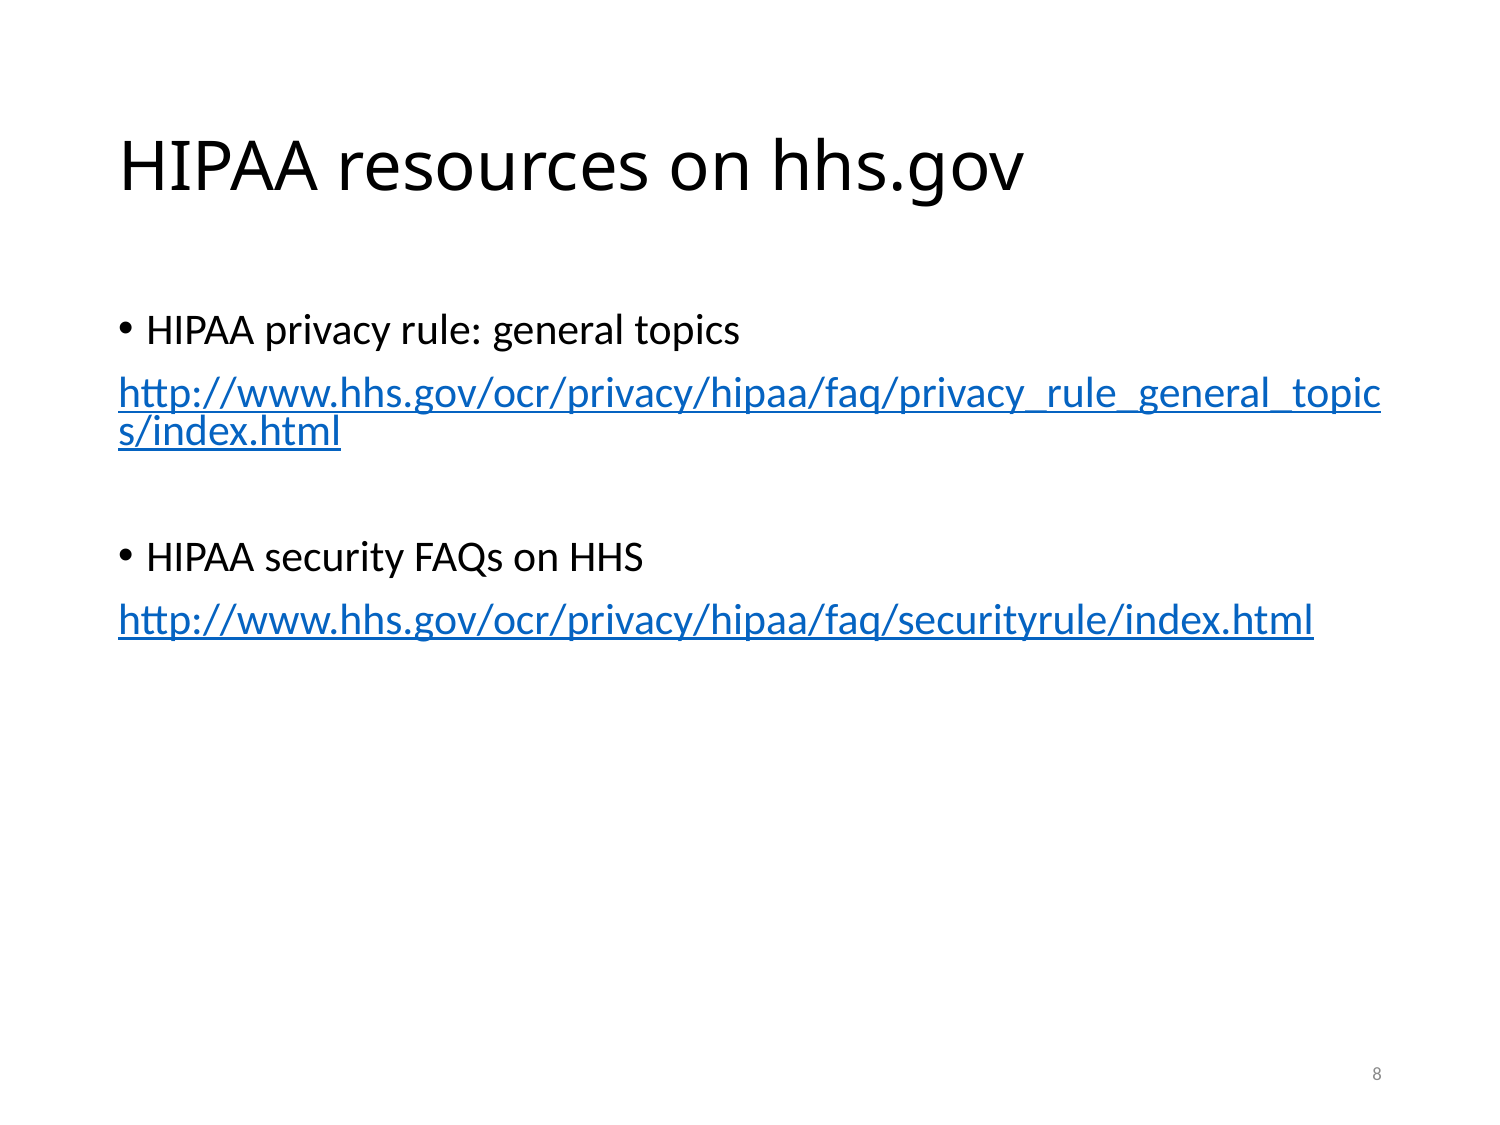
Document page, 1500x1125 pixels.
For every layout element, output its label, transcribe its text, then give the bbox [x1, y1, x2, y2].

slide_number 8 [1059, 1042, 1397, 1103]
title HIPAA resources on hhs.gov [103, 59, 1397, 278]
list HIPAA privacy rule: general topics http://www.hhs.gov/ocr/privacy/hipaa/faq/privacy_rule_general_topics/index.html HIPAA security FAQs on HHS http://www.hhs.gov/ocr/privacy/hipaa/faq/securityrule/index.html [103, 299, 1397, 1014]
